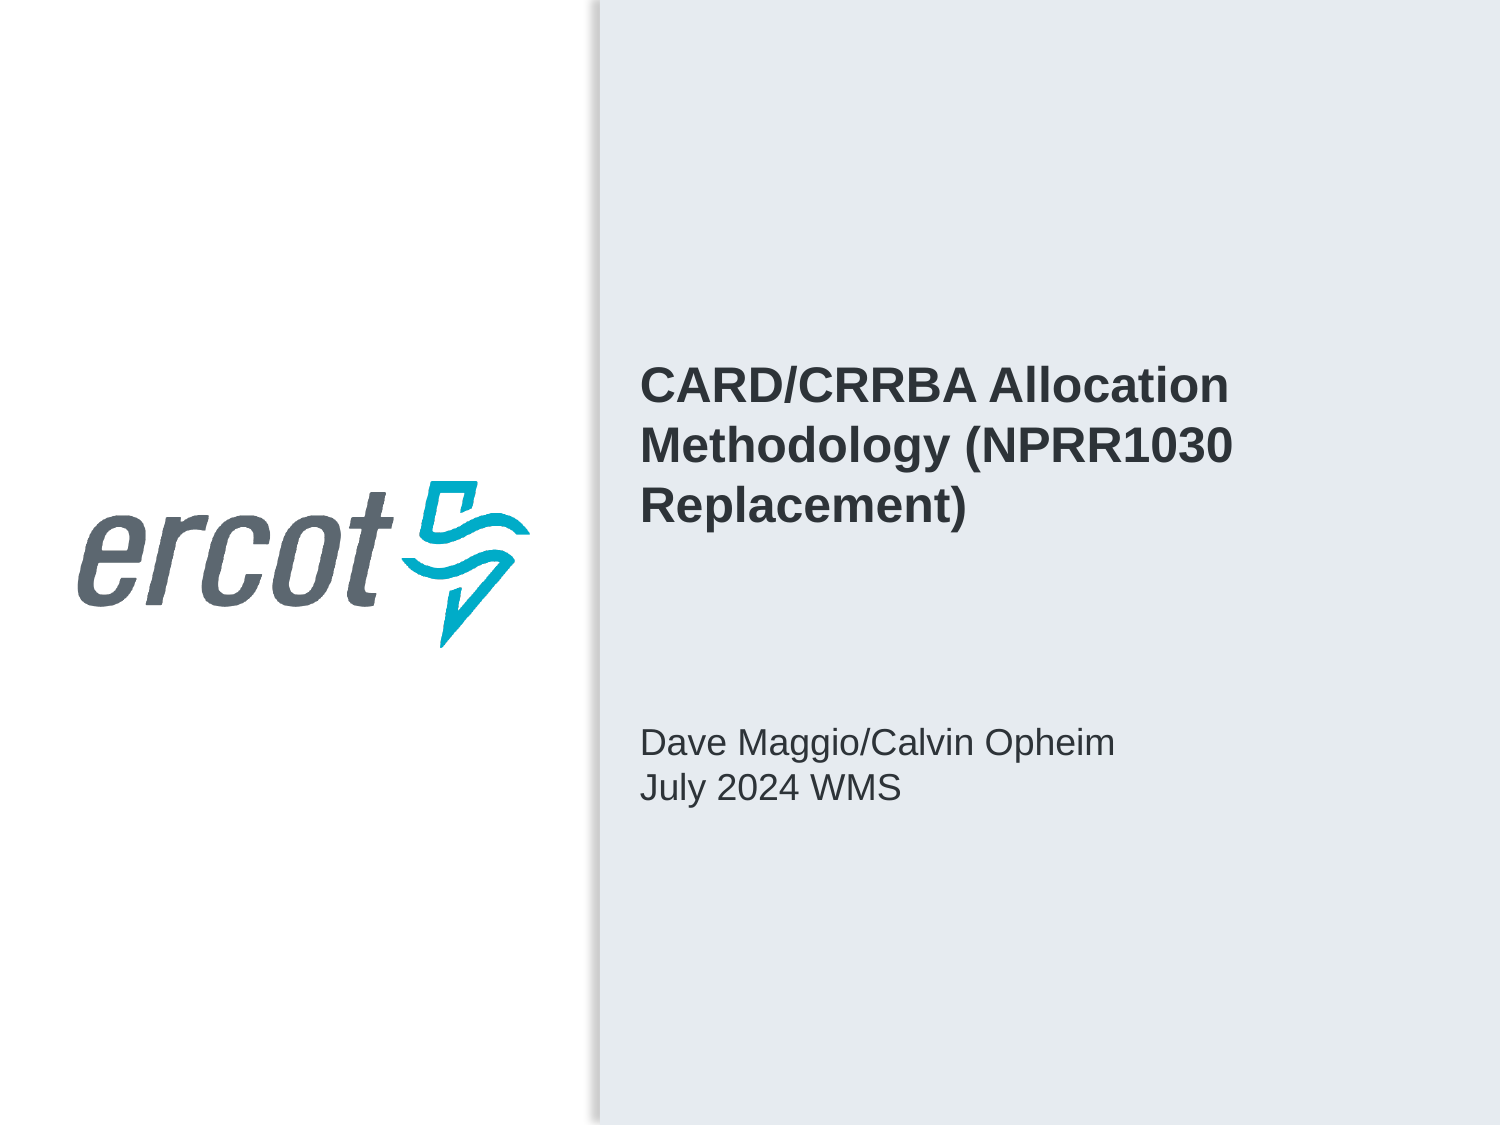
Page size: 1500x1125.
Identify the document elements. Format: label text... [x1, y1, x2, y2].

text_box CARD/CRRBA Allocation Methodology (NPRR1030 Replacement) Dave Maggio/Calvin Opheim July 2024 WMS [624, 345, 1500, 906]
picture [68, 471, 538, 654]
